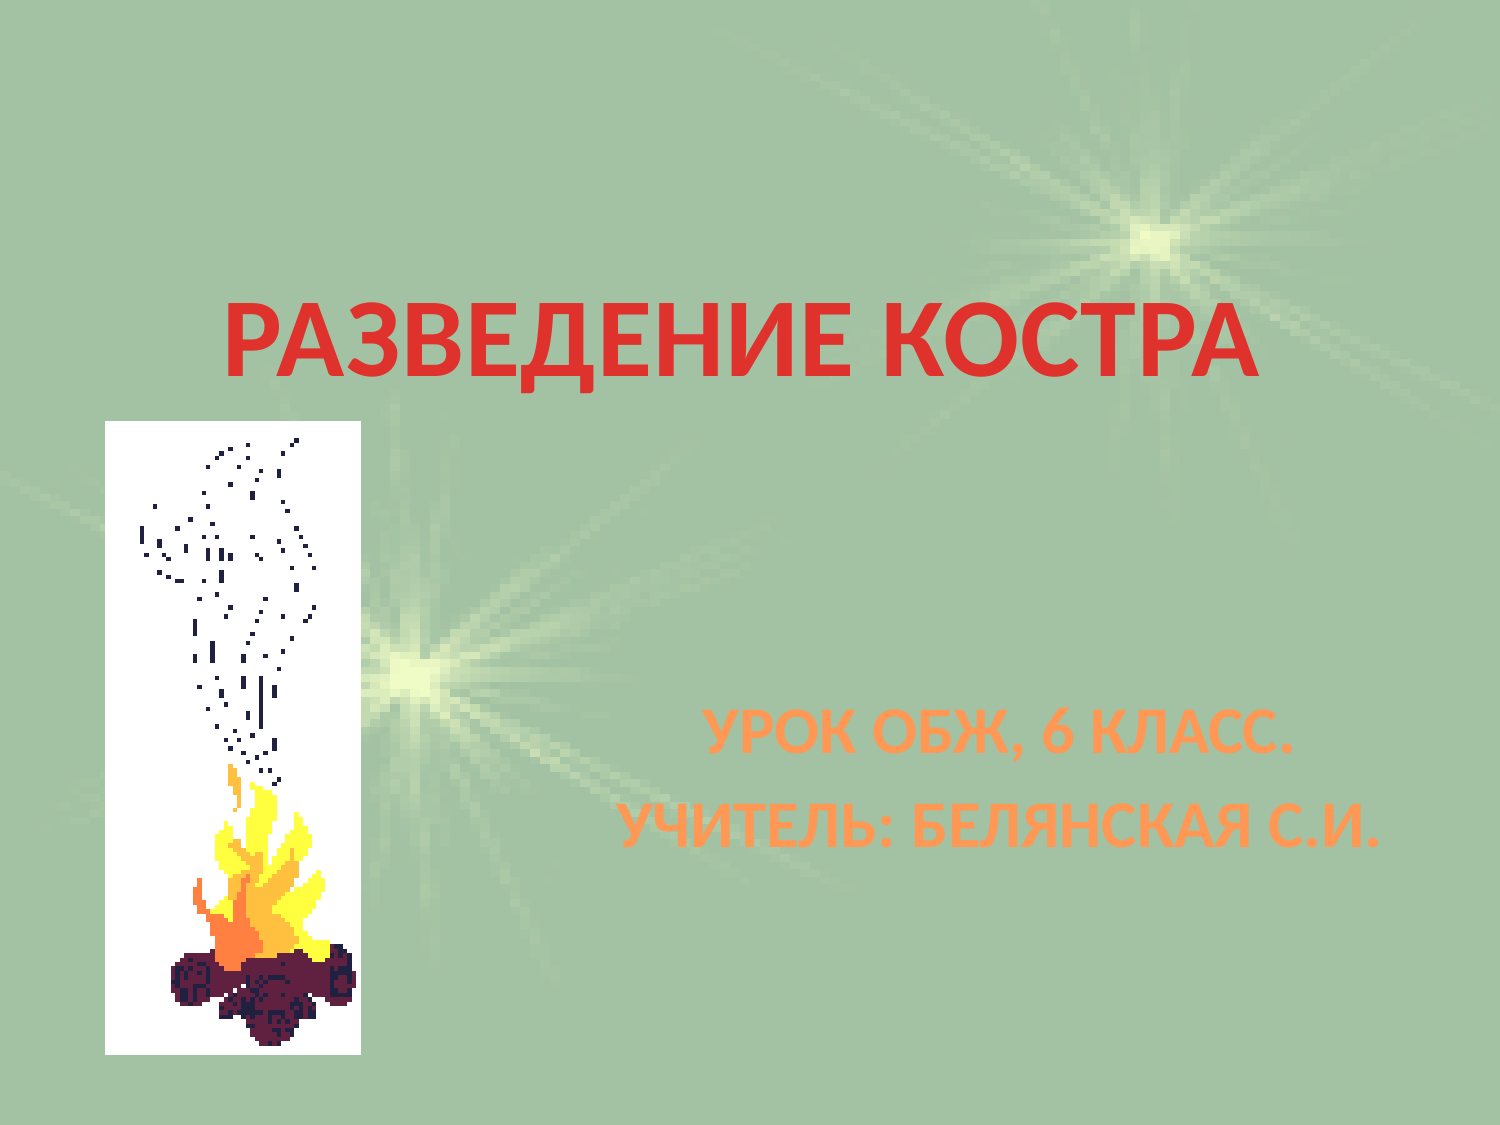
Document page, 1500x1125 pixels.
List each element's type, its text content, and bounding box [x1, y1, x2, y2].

title РАЗВЕДЕНИЕ КОСТРА [93, 210, 1369, 453]
subtitle УРОК ОБЖ, 6 КЛАСС. УЧИТЕЛЬ: БЕЛЯНСКАЯ С.И. [539, 679, 1461, 968]
picture [0, 0, 1500, 1125]
